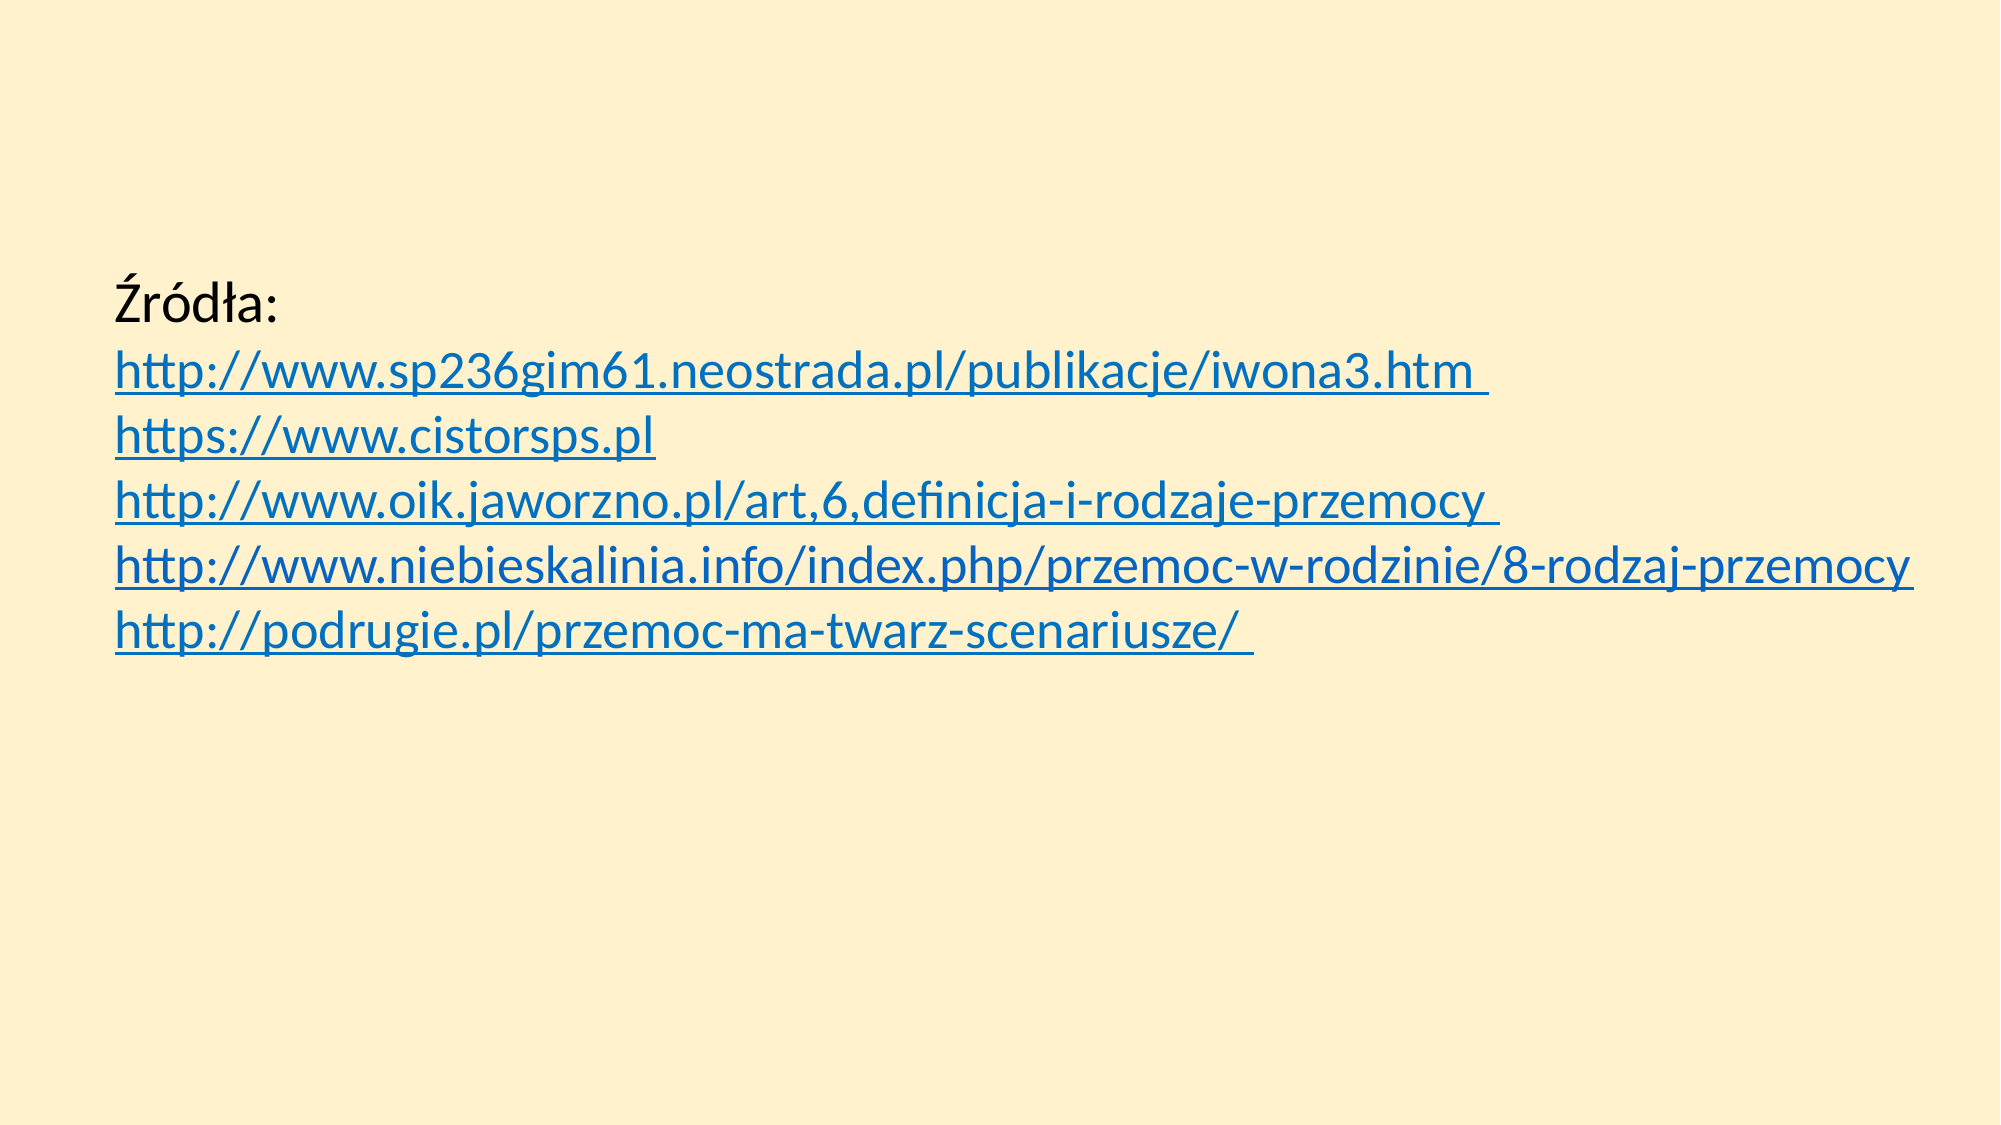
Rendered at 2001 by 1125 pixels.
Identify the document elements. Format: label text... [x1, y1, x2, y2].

text_box Źródła: http://www.sp236gim61.neostrada.pl/publikacje/iwona3.htm https://www.cistorsps.pl http://www.oik.jaworzno.pl/art,6,definicja-i-rodzaje-przemocy http://www.niebieskalinia.info/index.php/przemoc-w-rodzinie/8-rodzaj-przemocy http://podrugie.pl/przemoc-ma-twarz-scenariusze/ [99, 257, 1943, 667]
